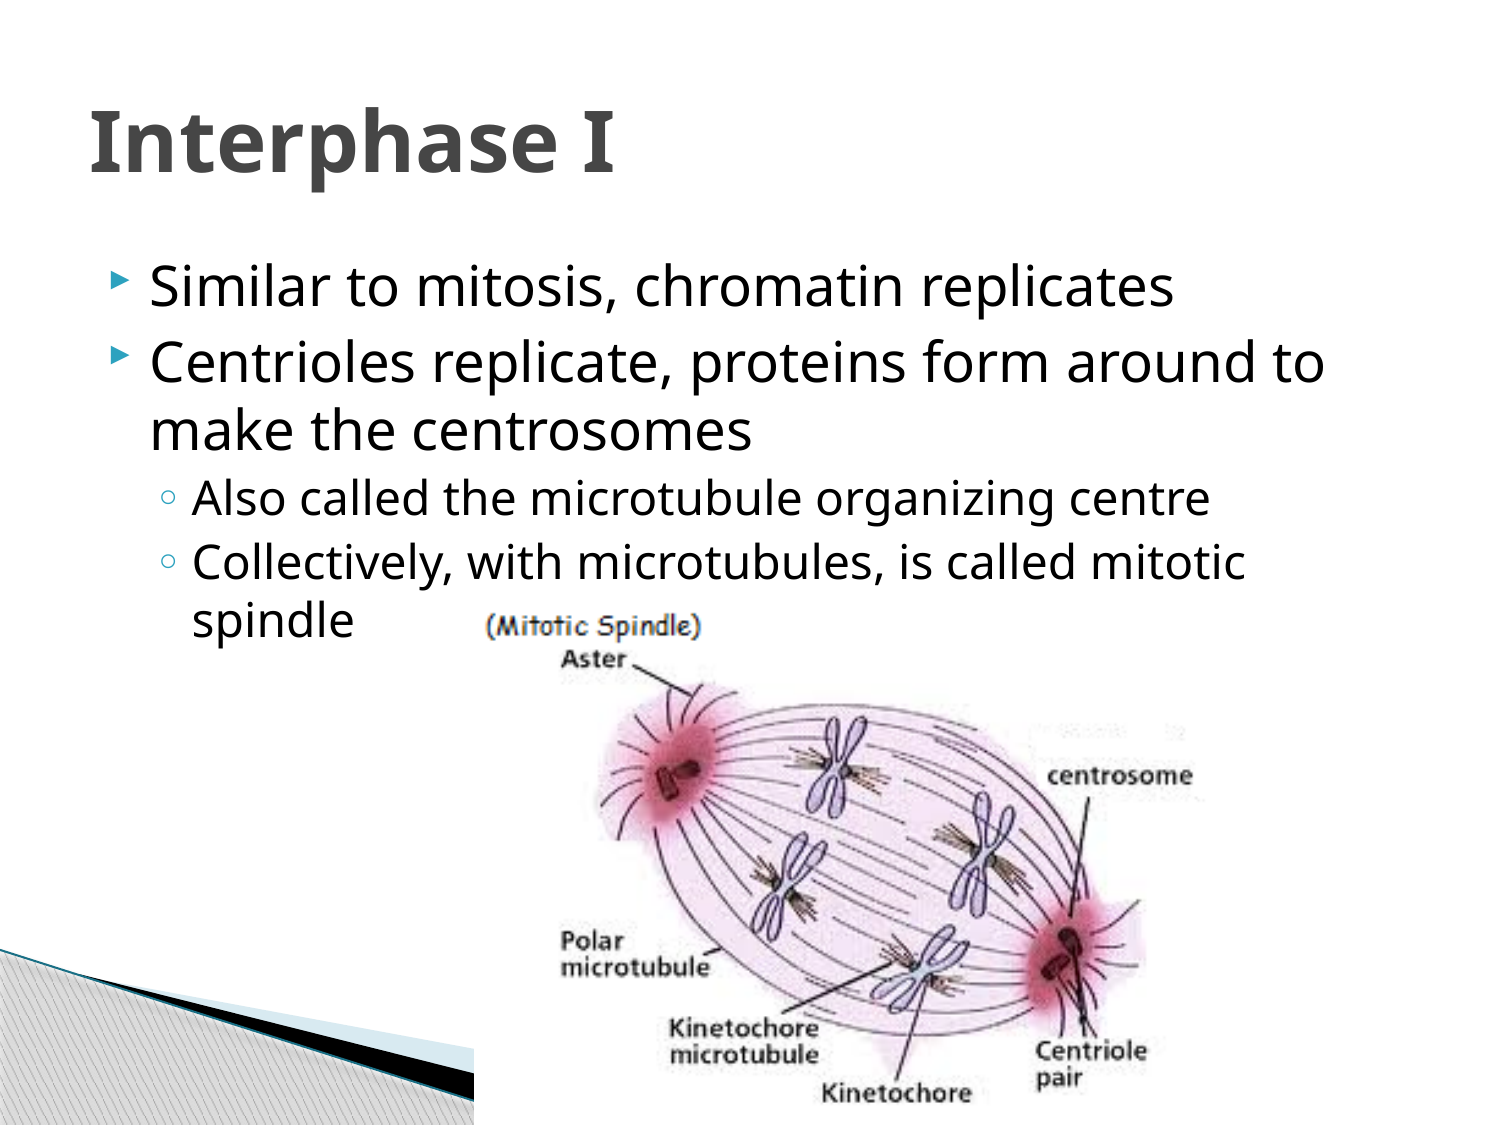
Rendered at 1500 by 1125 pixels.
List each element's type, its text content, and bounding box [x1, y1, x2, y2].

list Similar to mitosis, chromatin replicates Centrioles replicate, proteins form around to make the centrosomes Also called the microtubule organizing centre Collectively, with microtubules, is called mitotic spindle [75, 243, 1425, 986]
picture [474, 596, 1226, 1125]
title Interphase I [75, 45, 1425, 233]
